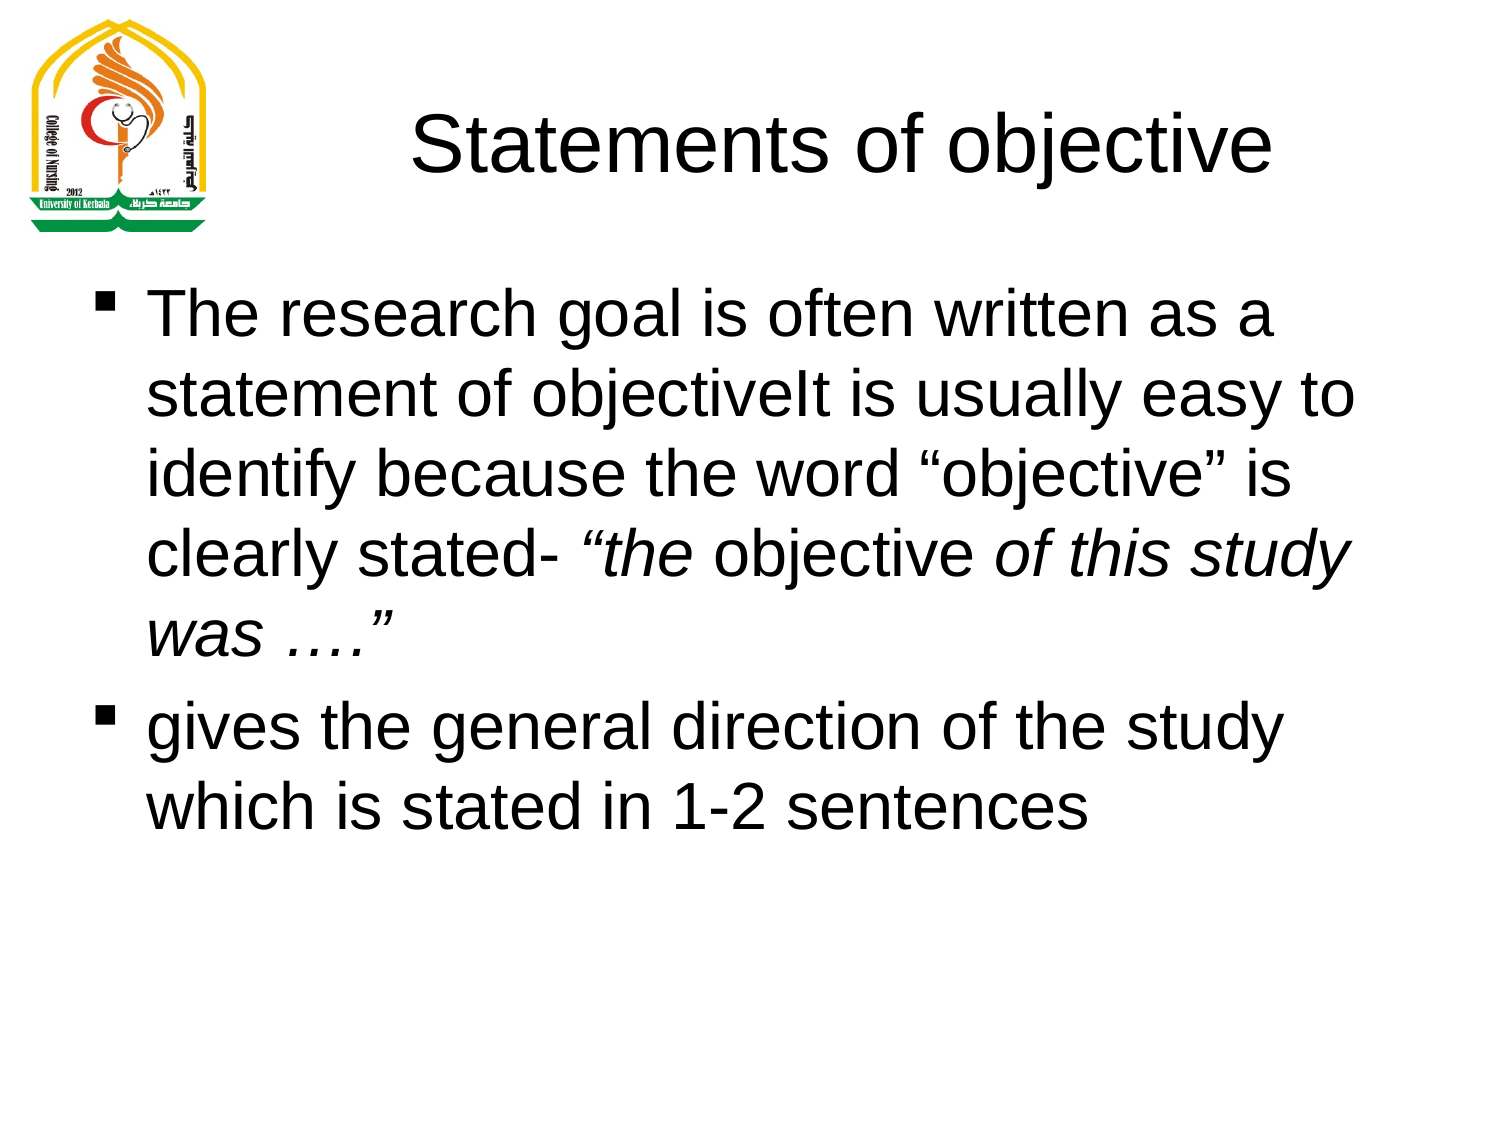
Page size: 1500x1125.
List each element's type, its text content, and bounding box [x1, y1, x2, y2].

picture [29, 18, 206, 232]
list The research goal is often written as a statement of objectiveIt is usually easy to identify because the word “objective” is clearly stated- “the objective of this study was ….” gives the general direction of the study which is stated in 1-2 sentences [75, 262, 1425, 1005]
title Statements of objective [348, 45, 1425, 233]
